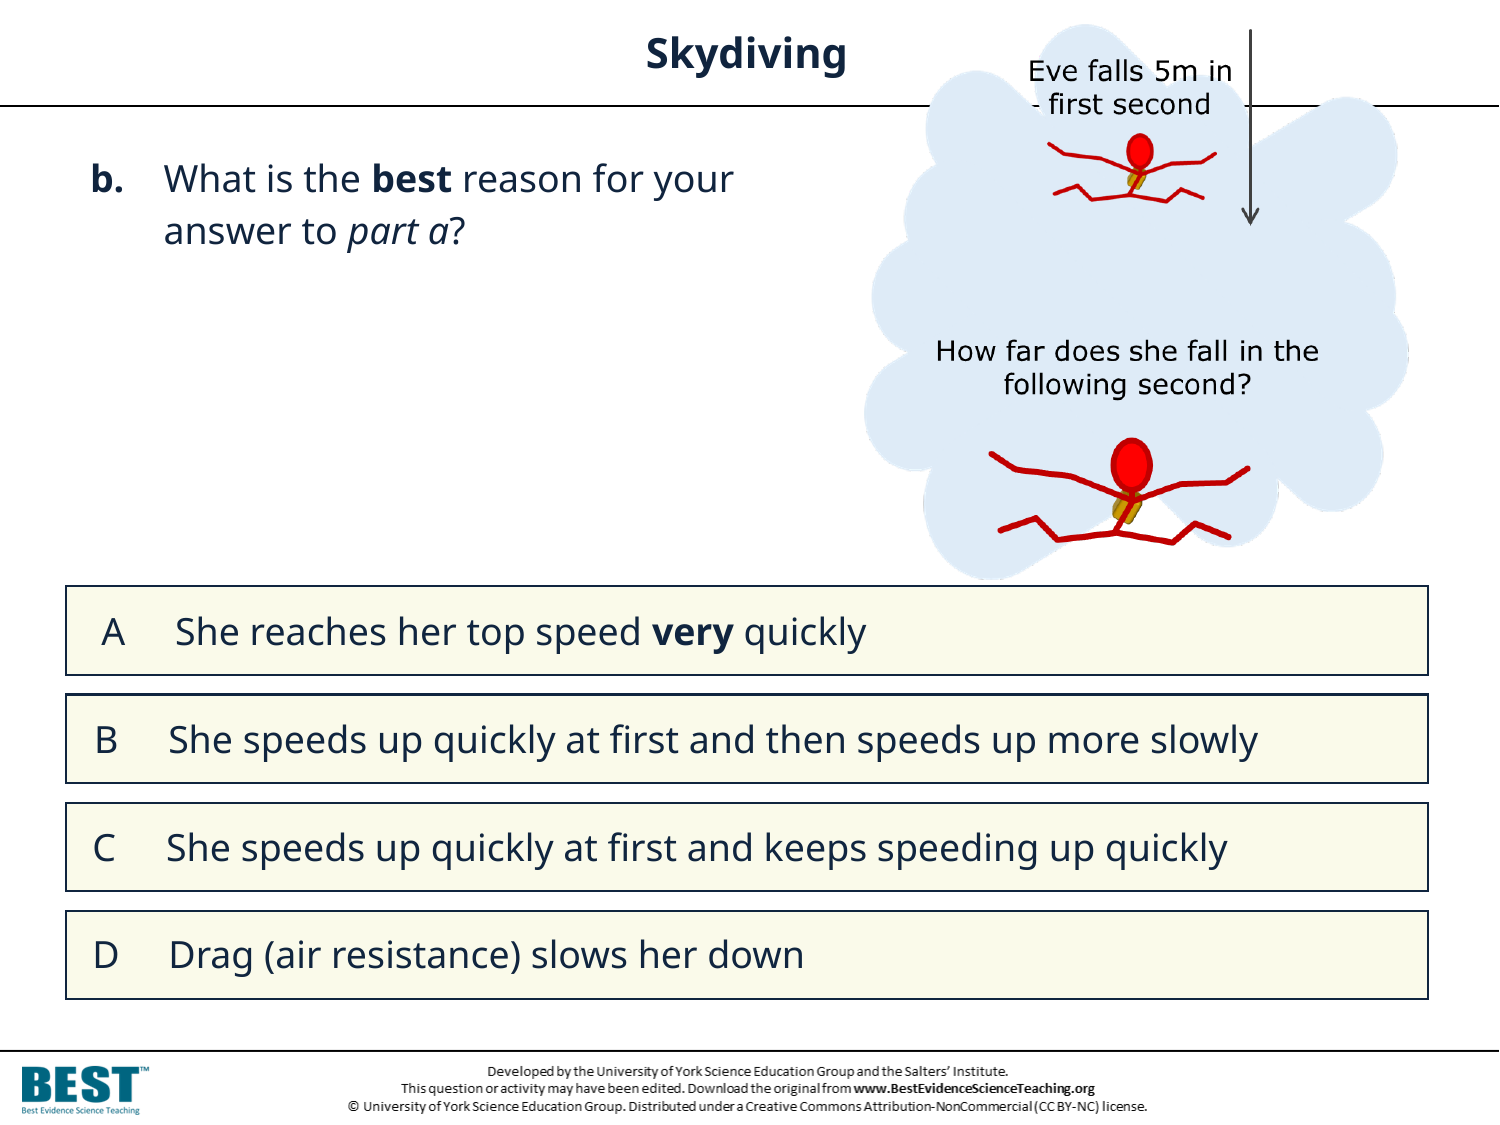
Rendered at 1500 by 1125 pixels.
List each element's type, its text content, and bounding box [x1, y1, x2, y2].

text_box Skydiving [23, 4, 1471, 99]
picture [0, 24, 1500, 1125]
